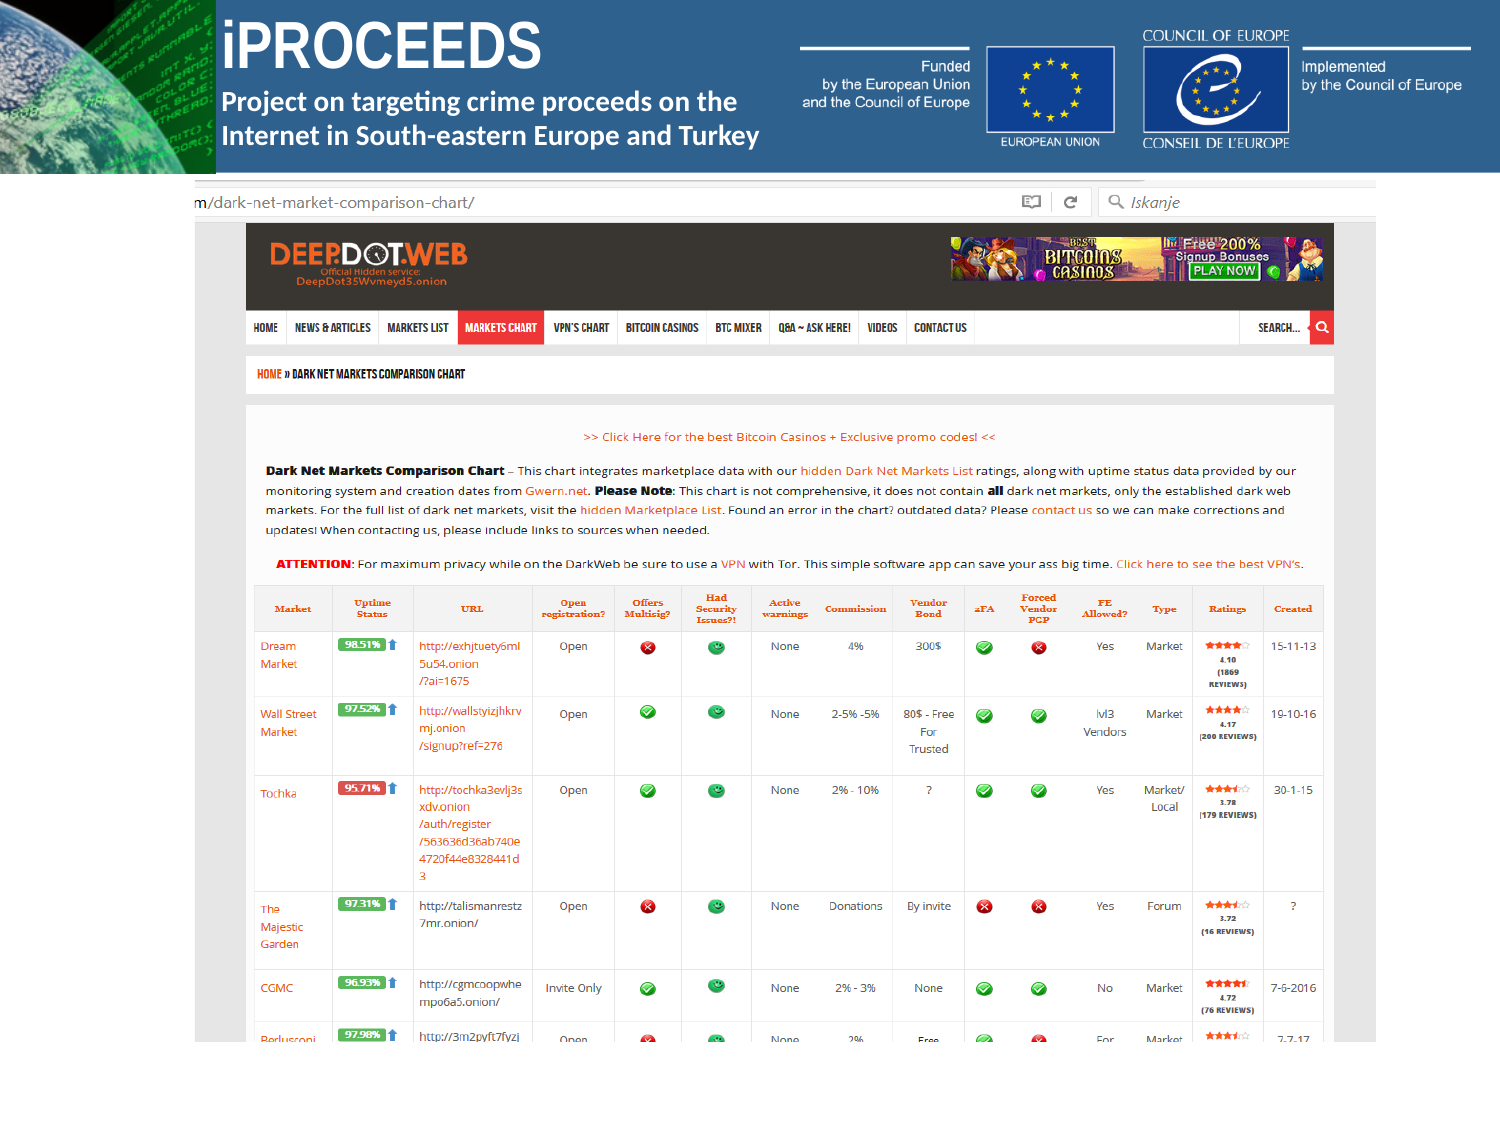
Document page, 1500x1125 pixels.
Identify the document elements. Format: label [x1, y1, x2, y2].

picture [800, 30, 1471, 148]
picture [194, 180, 1377, 1042]
picture [0, 0, 216, 174]
